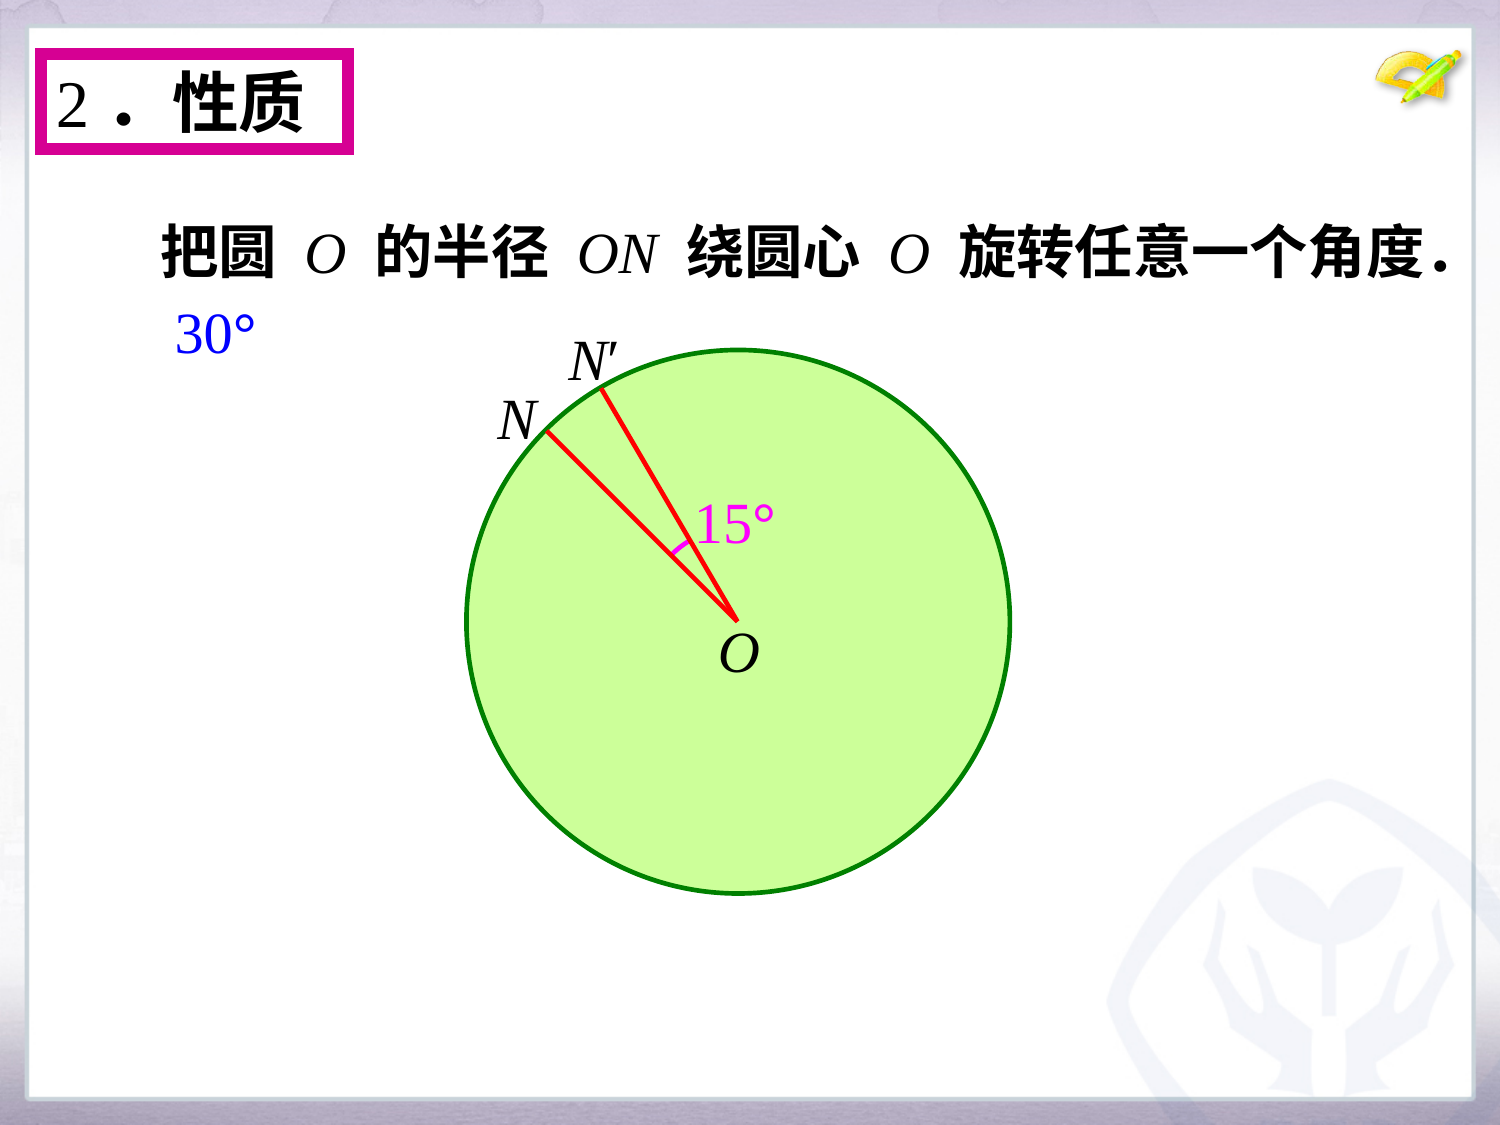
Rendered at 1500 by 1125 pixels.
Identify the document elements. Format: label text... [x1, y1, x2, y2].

text_box N′ [553, 314, 739, 400]
text_box [671, 548, 730, 607]
text_box [466, 349, 1010, 894]
text_box N [482, 373, 585, 459]
text_box 15° [679, 477, 869, 563]
text_box 2．性质 [41, 53, 349, 149]
text_box O [703, 607, 775, 692]
text_box 30° [29, 288, 373, 373]
picture [0, 0, 1500, 1125]
text_box 把圆 O 的半径 ON 绕圆心 O 旋转任意一个角度． [29, 208, 1500, 293]
